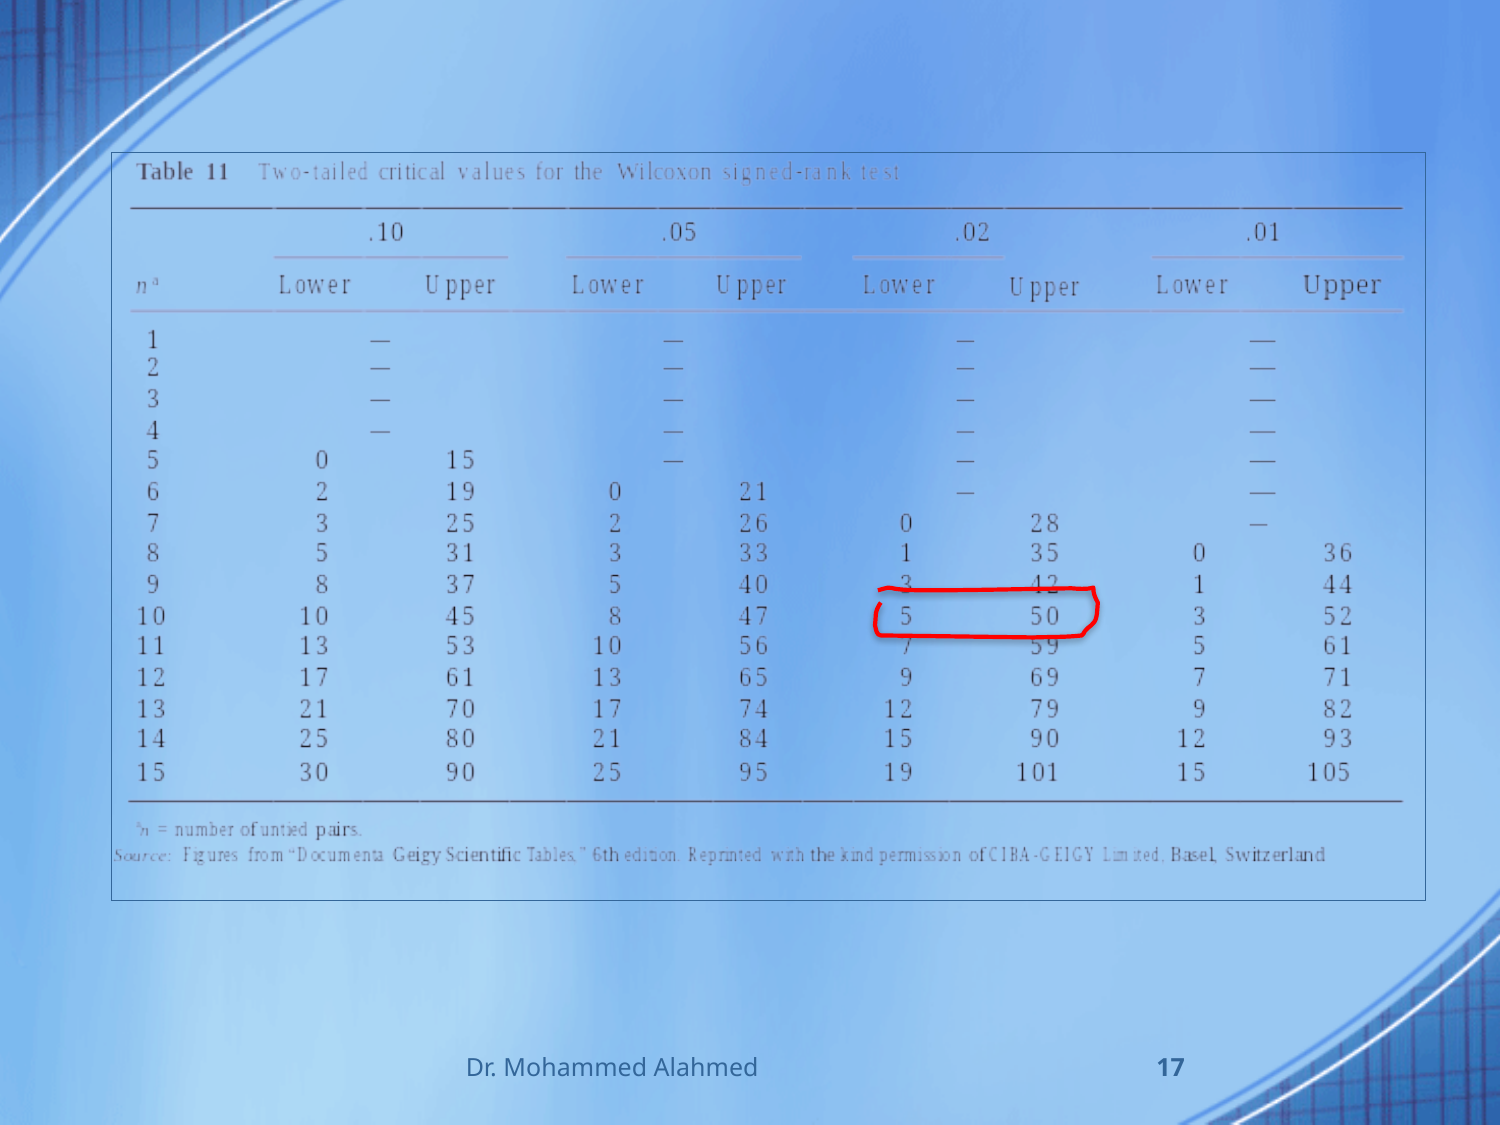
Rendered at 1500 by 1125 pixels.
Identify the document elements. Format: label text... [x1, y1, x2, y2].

footer Dr. Mohammed Alahmed [374, 1037, 851, 1100]
slide_number 17 [887, 1037, 1201, 1100]
picture [0, 0, 1500, 1125]
